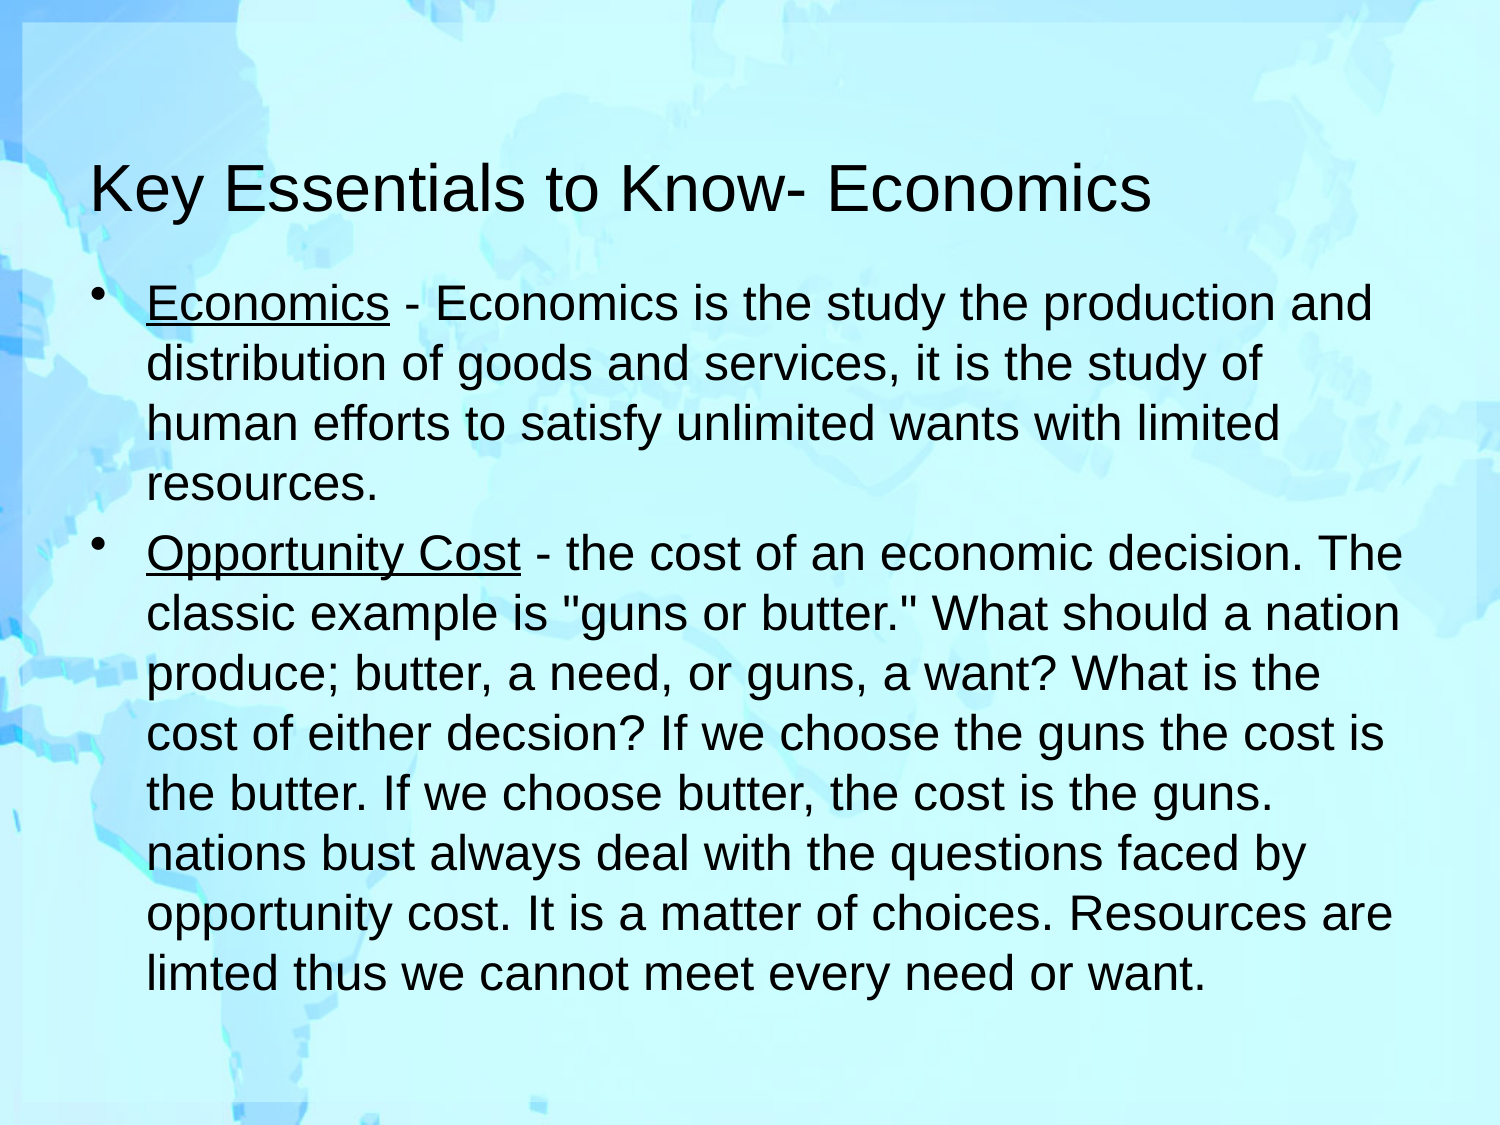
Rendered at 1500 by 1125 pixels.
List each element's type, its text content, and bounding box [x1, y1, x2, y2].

title Key Essentials to Know- Economics [74, 45, 1425, 233]
picture [0, 0, 1500, 1125]
list Economics - Economics is the study the production and distribution of goods and services, it is the study of human efforts to satisfy unlimited wants with limited resources. Opportunity Cost - the cost of an economic decision. The classic example is "guns or butter." What should a nation produce; butter, a need, or guns, a want? What is the cost of either decsion? If we choose the guns the cost is the butter. If we choose butter, the cost is the guns. nations bust always deal with the questions faced by opportunity cost. It is a matter of choices. Resources are limted thus we cannot meet every need or want. [74, 262, 1425, 1005]
